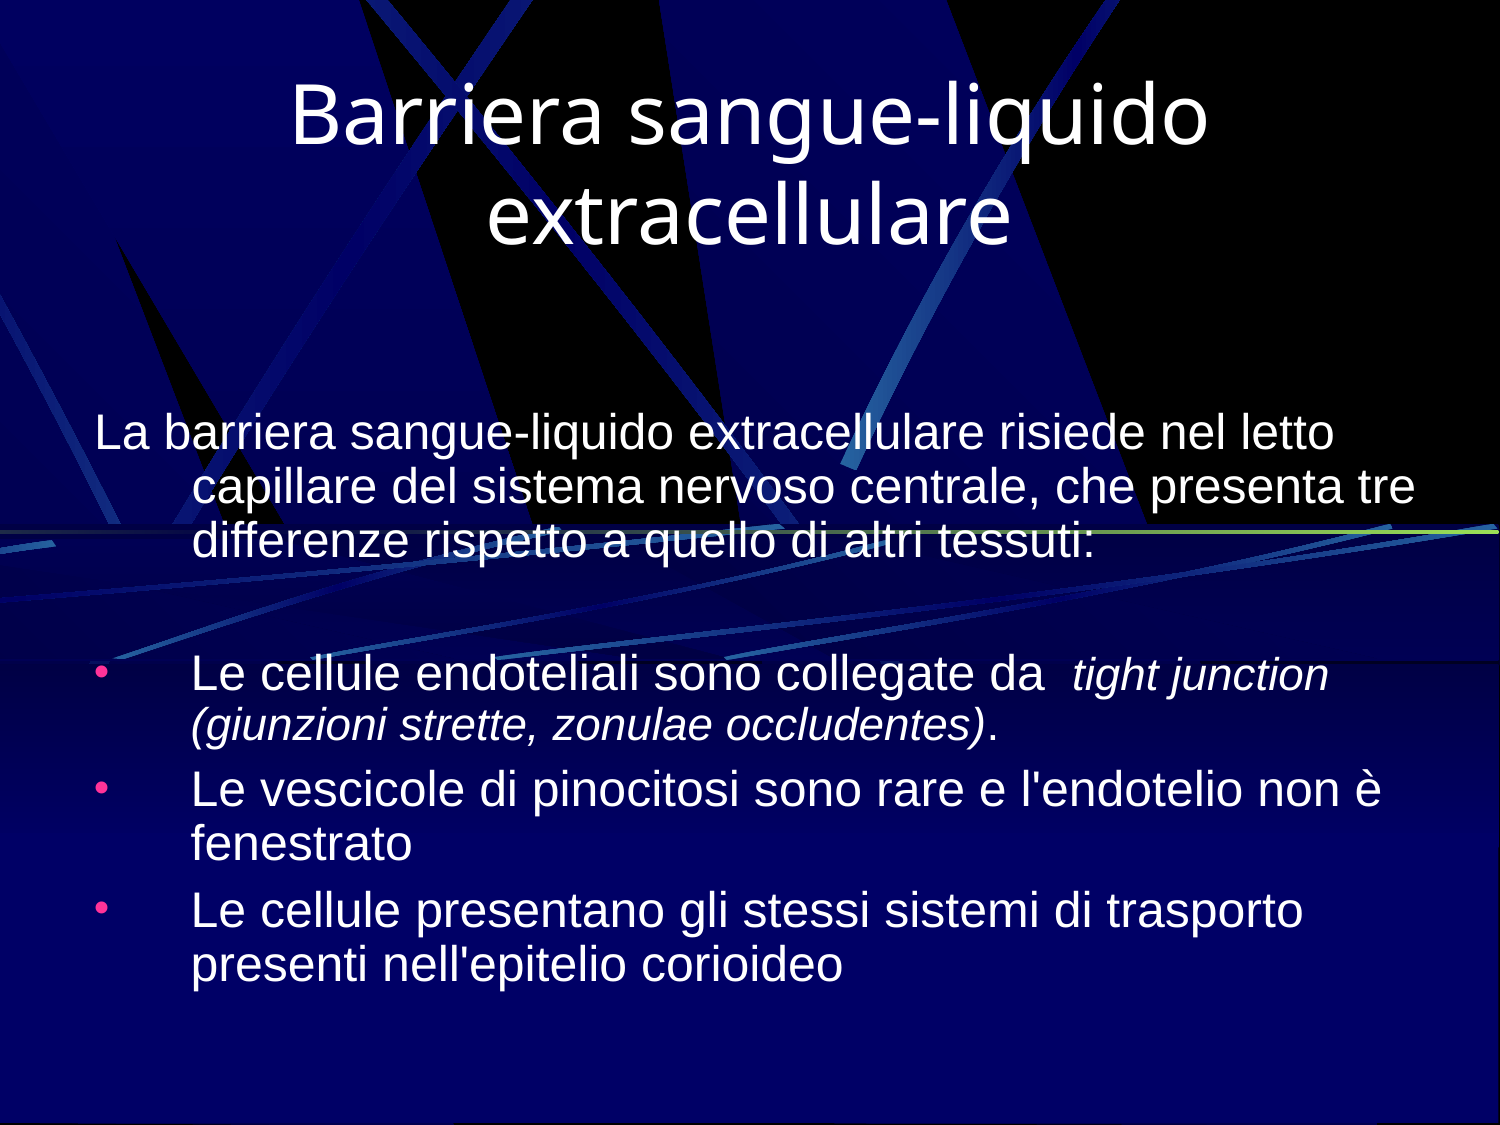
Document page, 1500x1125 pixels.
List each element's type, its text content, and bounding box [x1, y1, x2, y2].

subtitle La barriera sangue-liquido extracellulare risiede nel letto capillare del sistema nervoso centrale, che presenta tre differenze rispetto a quello di altri tessuti: Le cellule endoteliali sono collegate da tight junction (giunzioni strette, zonulae occludentes). Le vescicole di pinocitosi sono rare e l'endotelio non è fenestrato Le cellule presentano gli stessi sistemi di trasporto presenti nell'epitelio corioideo [76, 326, 1447, 1052]
title Barriera sangue-liquido extracellulare [0, 53, 1500, 269]
